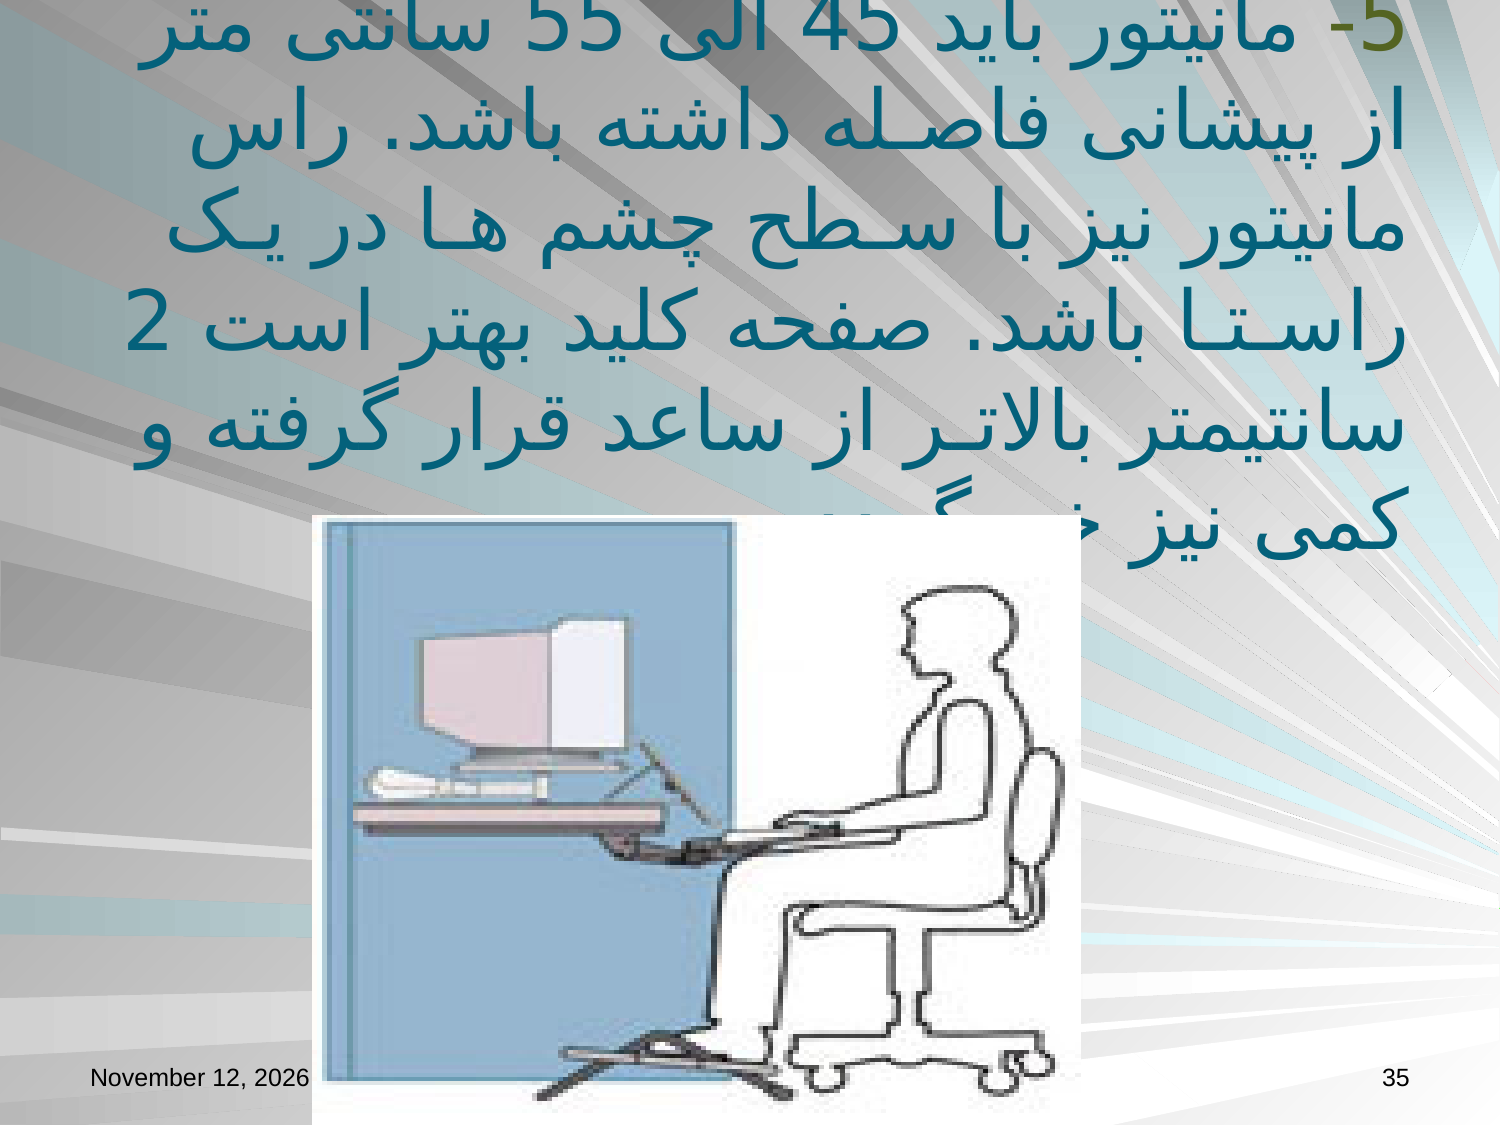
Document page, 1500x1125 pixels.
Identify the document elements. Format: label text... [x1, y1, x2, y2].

picture [312, 514, 1081, 1125]
title 5- مانیتور باید 45 الی 55 سانتی متر از پیشانی فاصـله داشته باشد. راس مانیتور نیز با سـطح چشم هـا در یـک راسـتـا باشد. صفحه کلید بهتر است 2 سانتیمتر بالاتـر از ساعد قرار گرفته و کمی نیز خم گردد. [74, 0, 1426, 634]
slide_number 35 [1087, 1023, 1426, 1100]
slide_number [74, 1023, 307, 1100]
